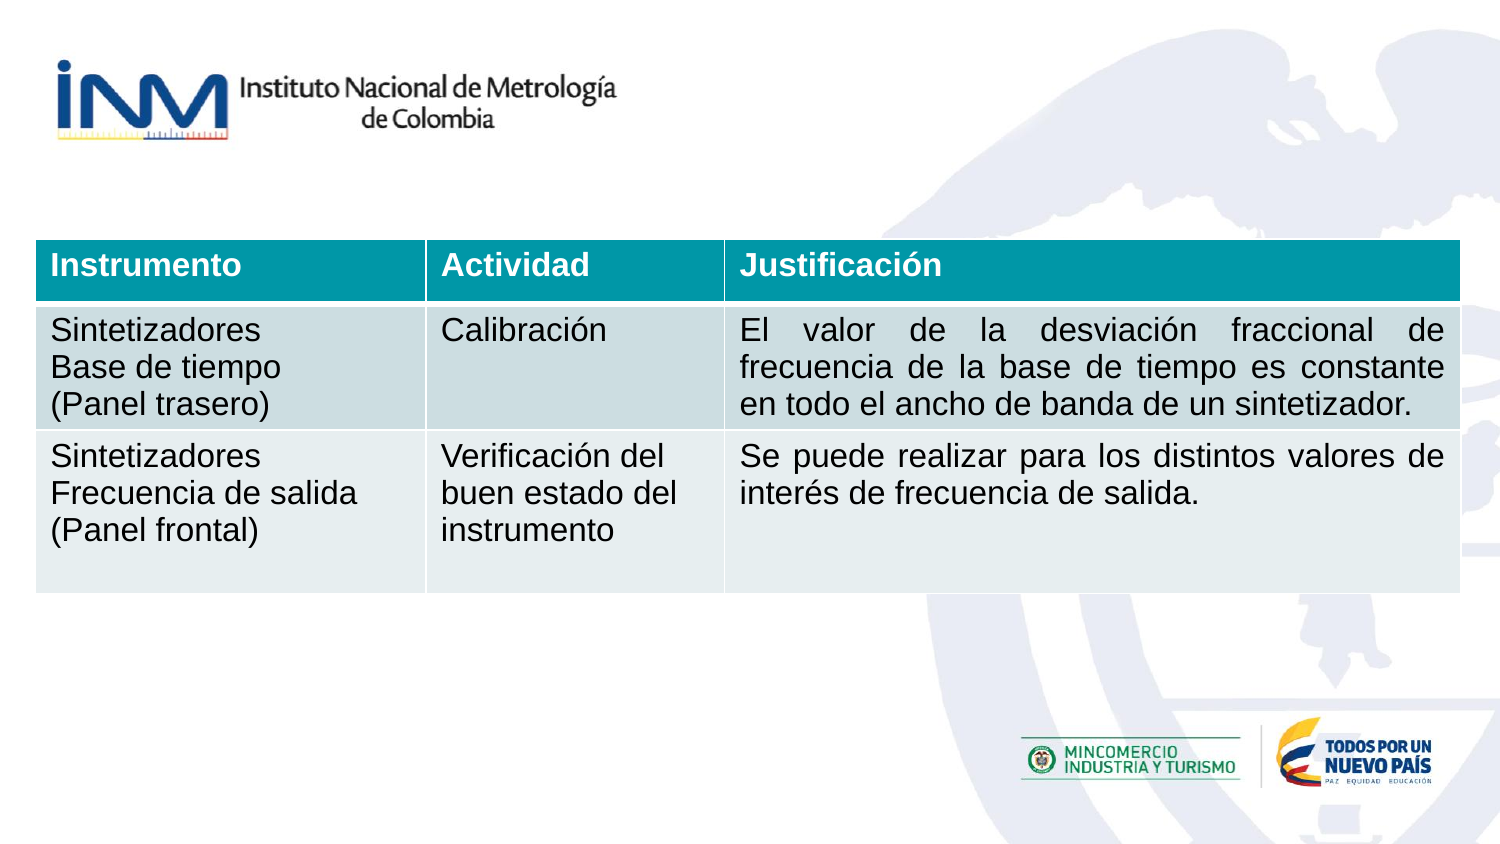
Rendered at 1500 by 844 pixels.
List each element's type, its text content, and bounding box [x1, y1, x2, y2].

picture [0, 0, 1500, 844]
table_header Actividad [427, 240, 724, 301]
table_header Justificación [725, 240, 1460, 301]
table_cell El valor de la desviación fraccional de frecuencia de la base de tiempo es constante en todo el ancho de banda de un sintetizador. [725, 307, 1460, 429]
table_cell Se puede realizar para los distintos valores de interés de frecuencia de salida. [725, 431, 1460, 593]
table_cell Calibración [427, 307, 724, 429]
table_cell Sintetizadores Frecuencia de salida (Panel frontal) [36, 431, 425, 593]
table_cell Sintetizadores Base de tiempo (Panel trasero) [36, 307, 425, 429]
table_header Instrumento [36, 240, 425, 301]
table_cell Verificación del buen estado del instrumento [427, 431, 724, 593]
